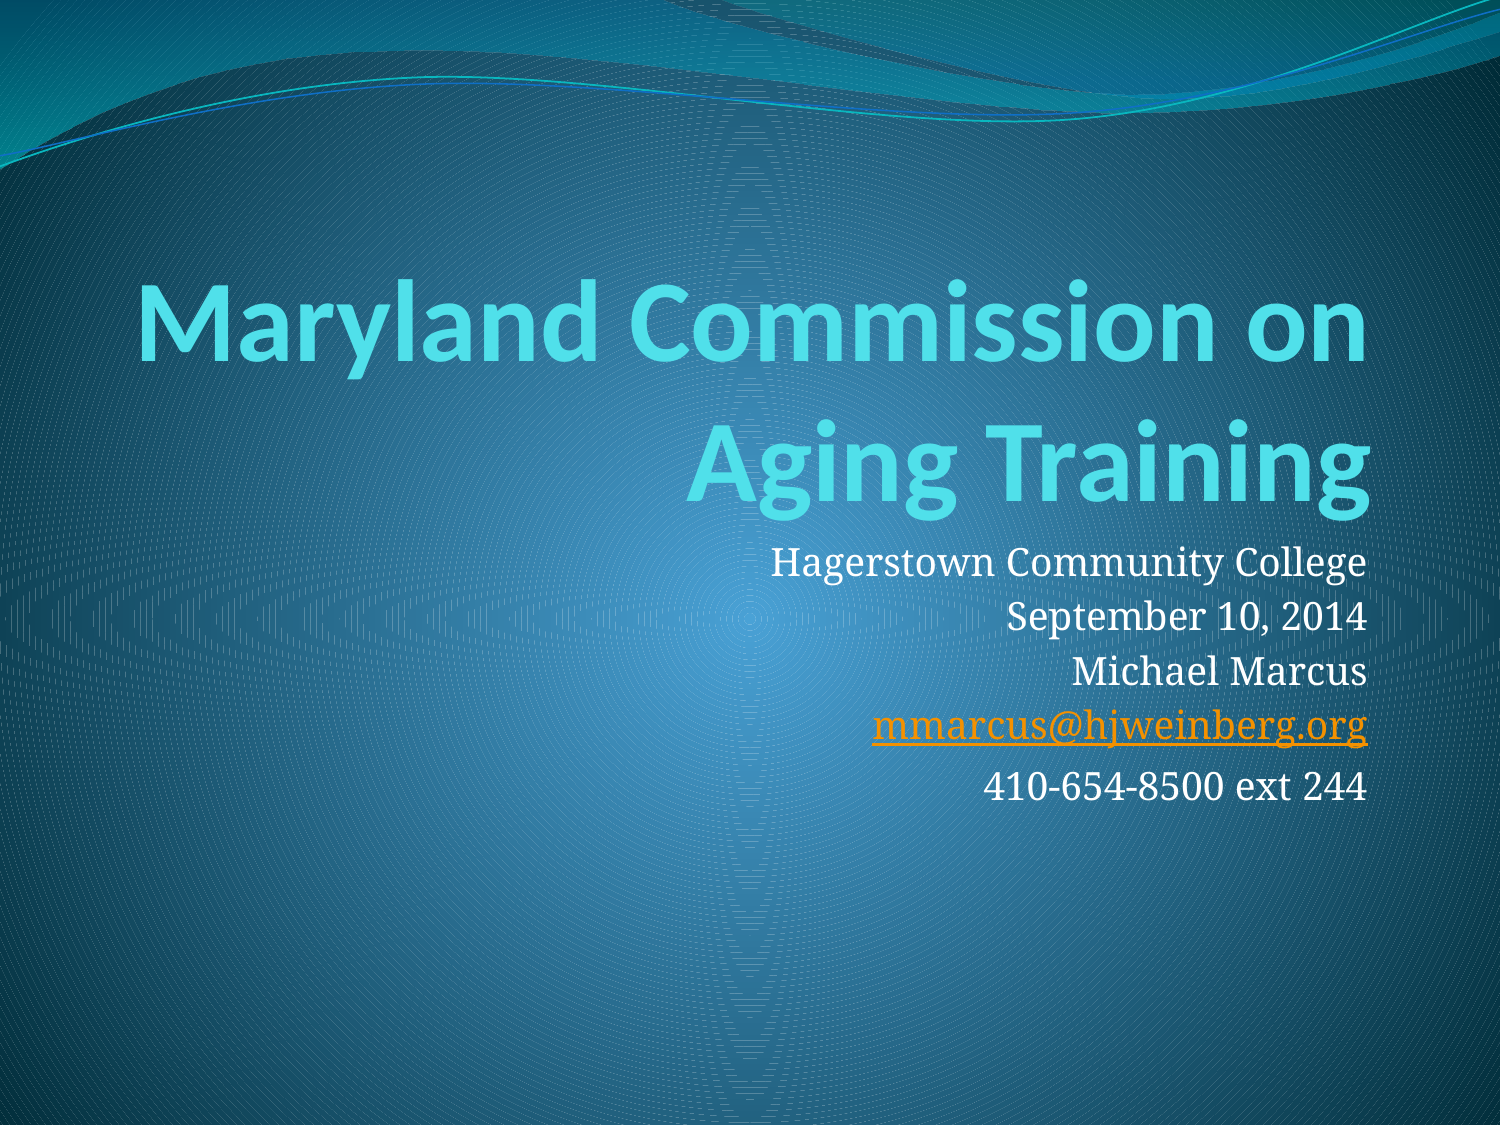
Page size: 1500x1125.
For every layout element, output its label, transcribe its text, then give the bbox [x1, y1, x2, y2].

subtitle Hagerstown Community College September 10, 2014 Michael Marcus mmarcus@hjweinberg.org 410-654-8500 ext 244 [87, 529, 1376, 818]
title Maryland Commission on Aging Training [87, 224, 1376, 525]
